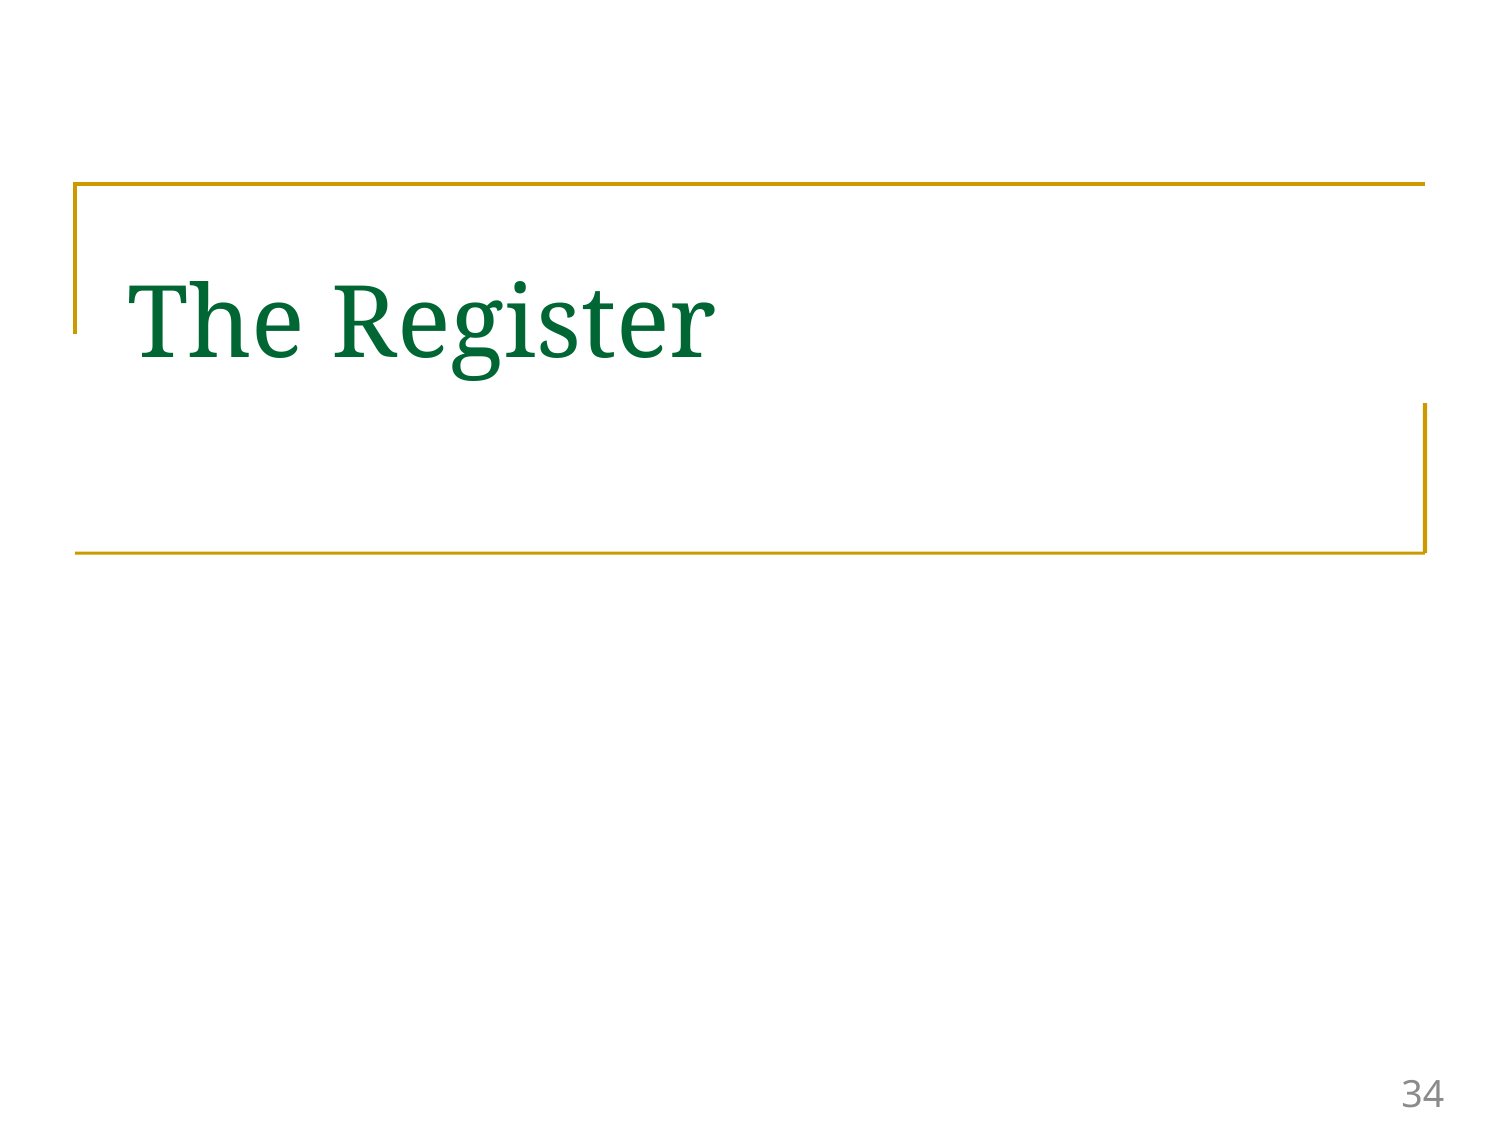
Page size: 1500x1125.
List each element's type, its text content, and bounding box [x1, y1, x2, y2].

slide_number 34 [1121, 1066, 1460, 1125]
title The Register [112, 249, 1413, 538]
